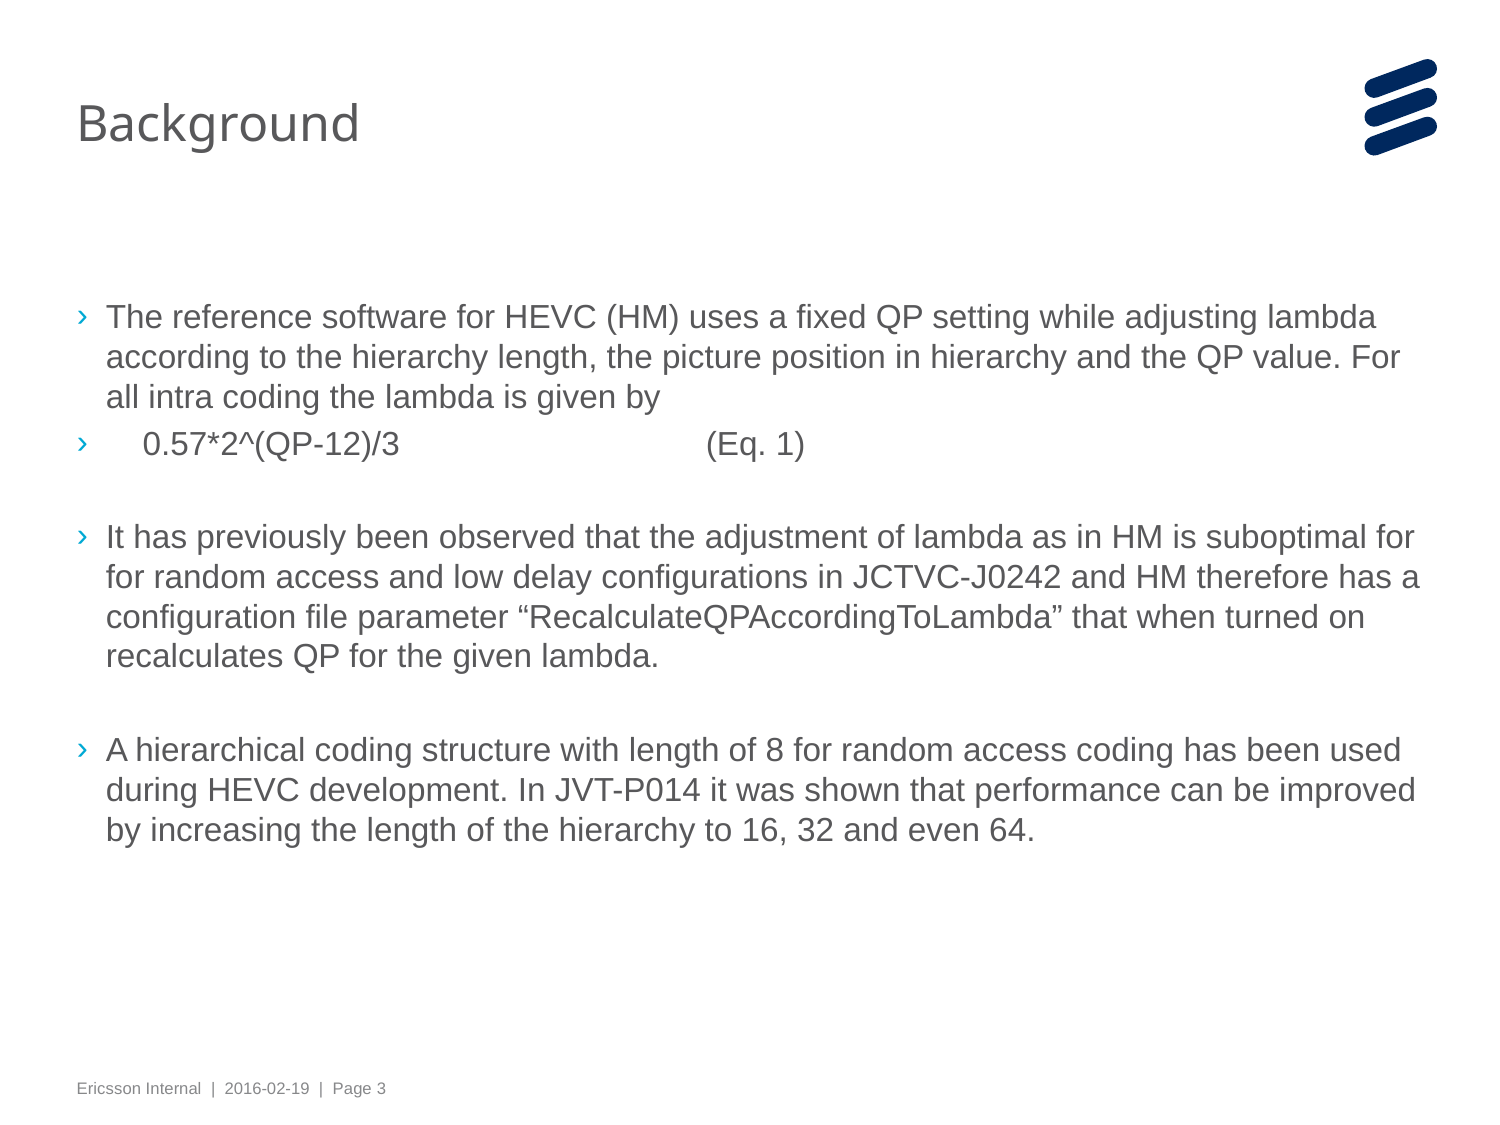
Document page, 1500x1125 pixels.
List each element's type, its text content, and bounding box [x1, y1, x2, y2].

list The reference software for HEVC (HM) uses a fixed QP setting while adjusting lambda according to the hierarchy length, the picture position in hierarchy and the QP value. For all intra coding the lambda is given by 0.57*2^(QP-12)/3 (Eq. 1) It has previously been observed that the adjustment of lambda as in HM is suboptimal for for random access and low delay configurations in JCTVC-J0242 and HM therefore has a configuration file parameter “RecalculateQPAccordingToLambda” that when turned on recalculates QP for the given lambda. A hierarchical coding structure with length of 8 for random access coding has been used during HEVC development. In JVT-P014 it was shown that performance can be improved by increasing the length of the hierarchy to 16, 32 and even 64. [64, 295, 1436, 928]
title Background [64, 39, 1295, 218]
